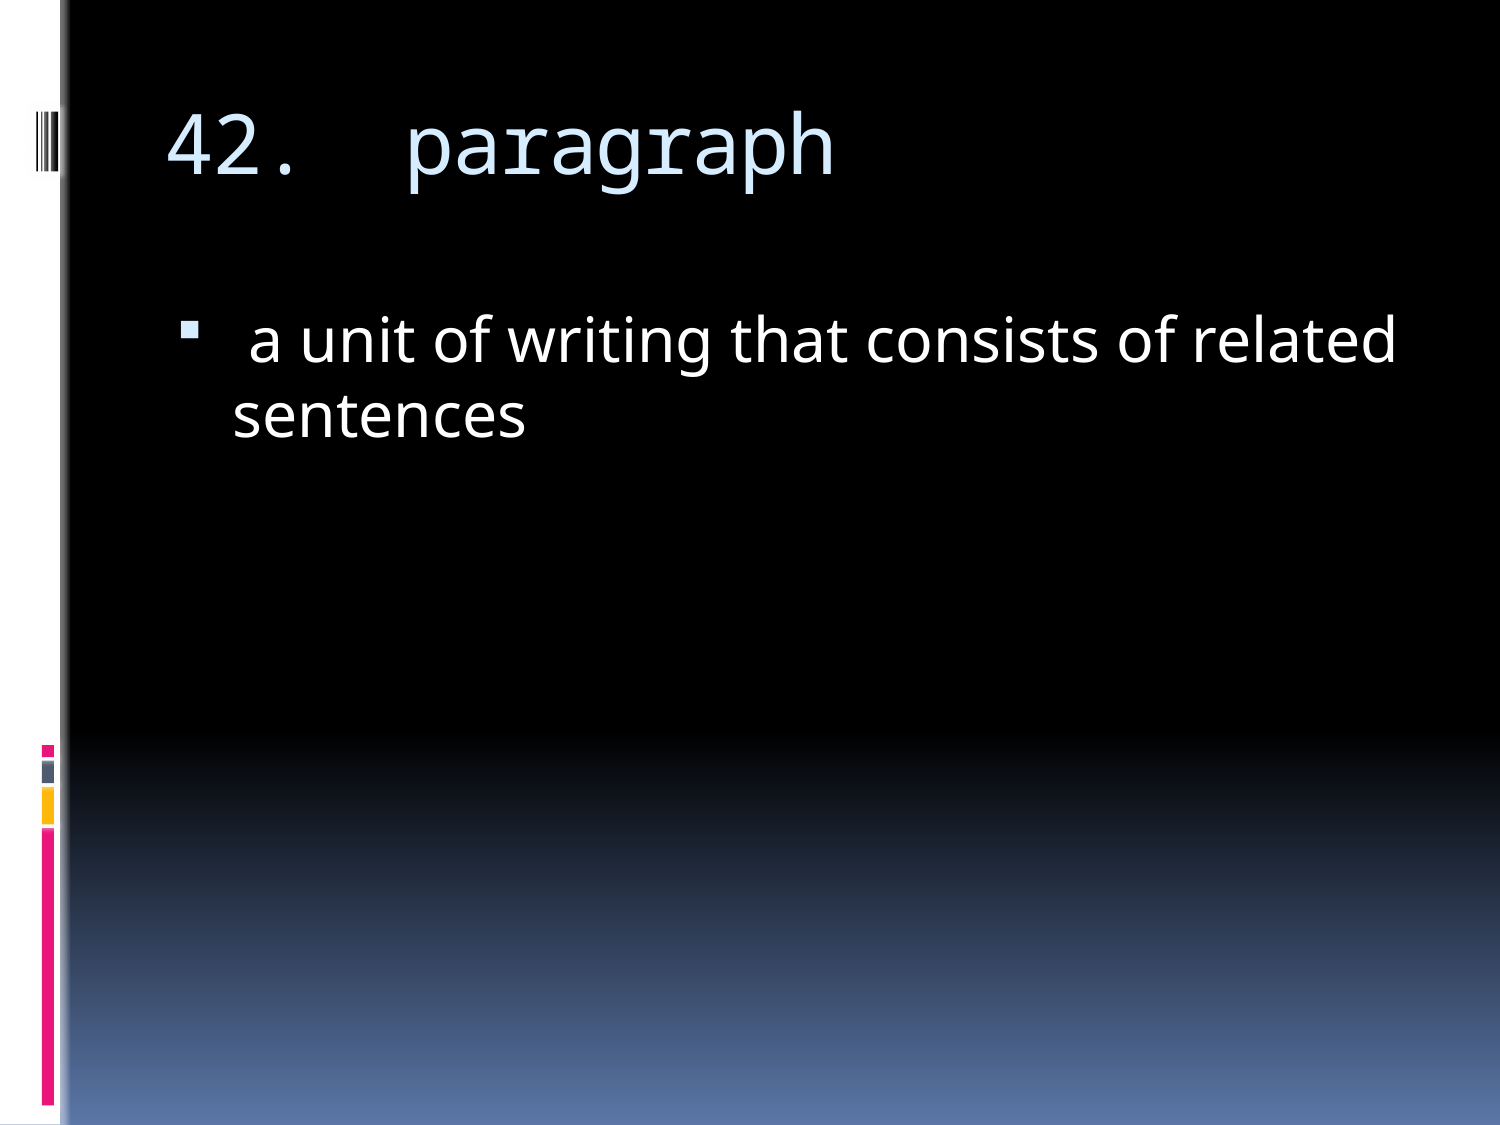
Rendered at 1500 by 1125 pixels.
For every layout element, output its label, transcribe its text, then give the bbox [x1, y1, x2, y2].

title 42. paragraph [150, 83, 1425, 234]
list a unit of writing that consists of related sentences [150, 292, 1425, 1043]
